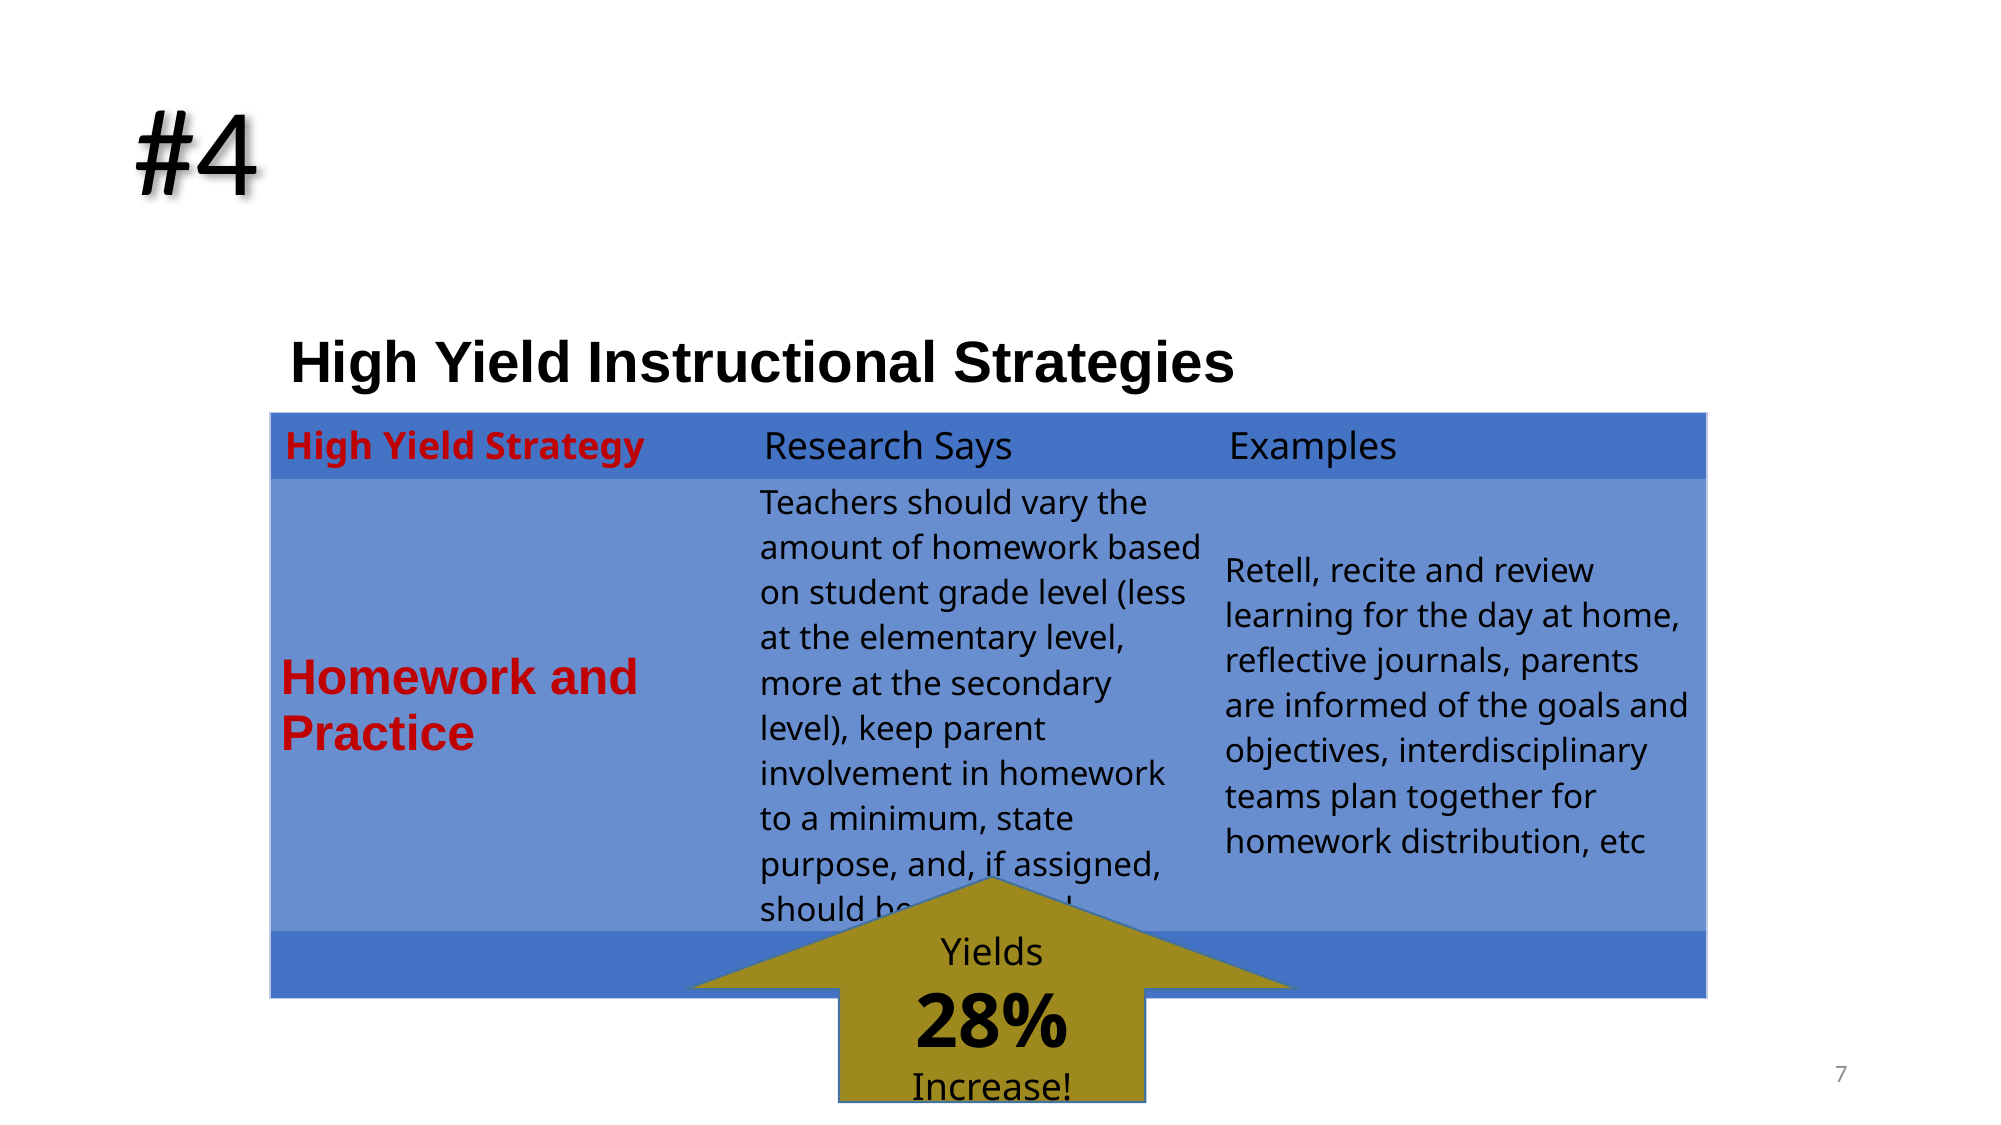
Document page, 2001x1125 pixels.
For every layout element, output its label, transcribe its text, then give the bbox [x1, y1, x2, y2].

table_cell Homework and Practice [271, 479, 749, 931]
list High Yield Instructional Strategies [275, 324, 1710, 850]
slide_number 7 [1412, 1042, 1863, 1103]
table_cell [1147, 931, 1706, 998]
table_cell Retell, recite and review learning for the day at home, reflective journals, parents are informed of the goals and objectives, interdisciplinary teams plan together for homework distribution, etc [1214, 479, 1706, 931]
table_header Examples [1214, 413, 1706, 479]
table_cell Teachers should vary the amount of homework based on student grade level (less at the elementary level, more at the secondary level), keep parent involvement in homework to a minimum, state purpose, and, if assigned, should be debriefed. [749, 479, 1214, 931]
table_header Research Says [749, 413, 1214, 479]
text_box Yields 28% Increase! [685, 875, 1299, 1104]
table_header High Yield Strategy [271, 413, 749, 479]
text_box #4 [118, 63, 275, 228]
table_cell [271, 931, 838, 998]
